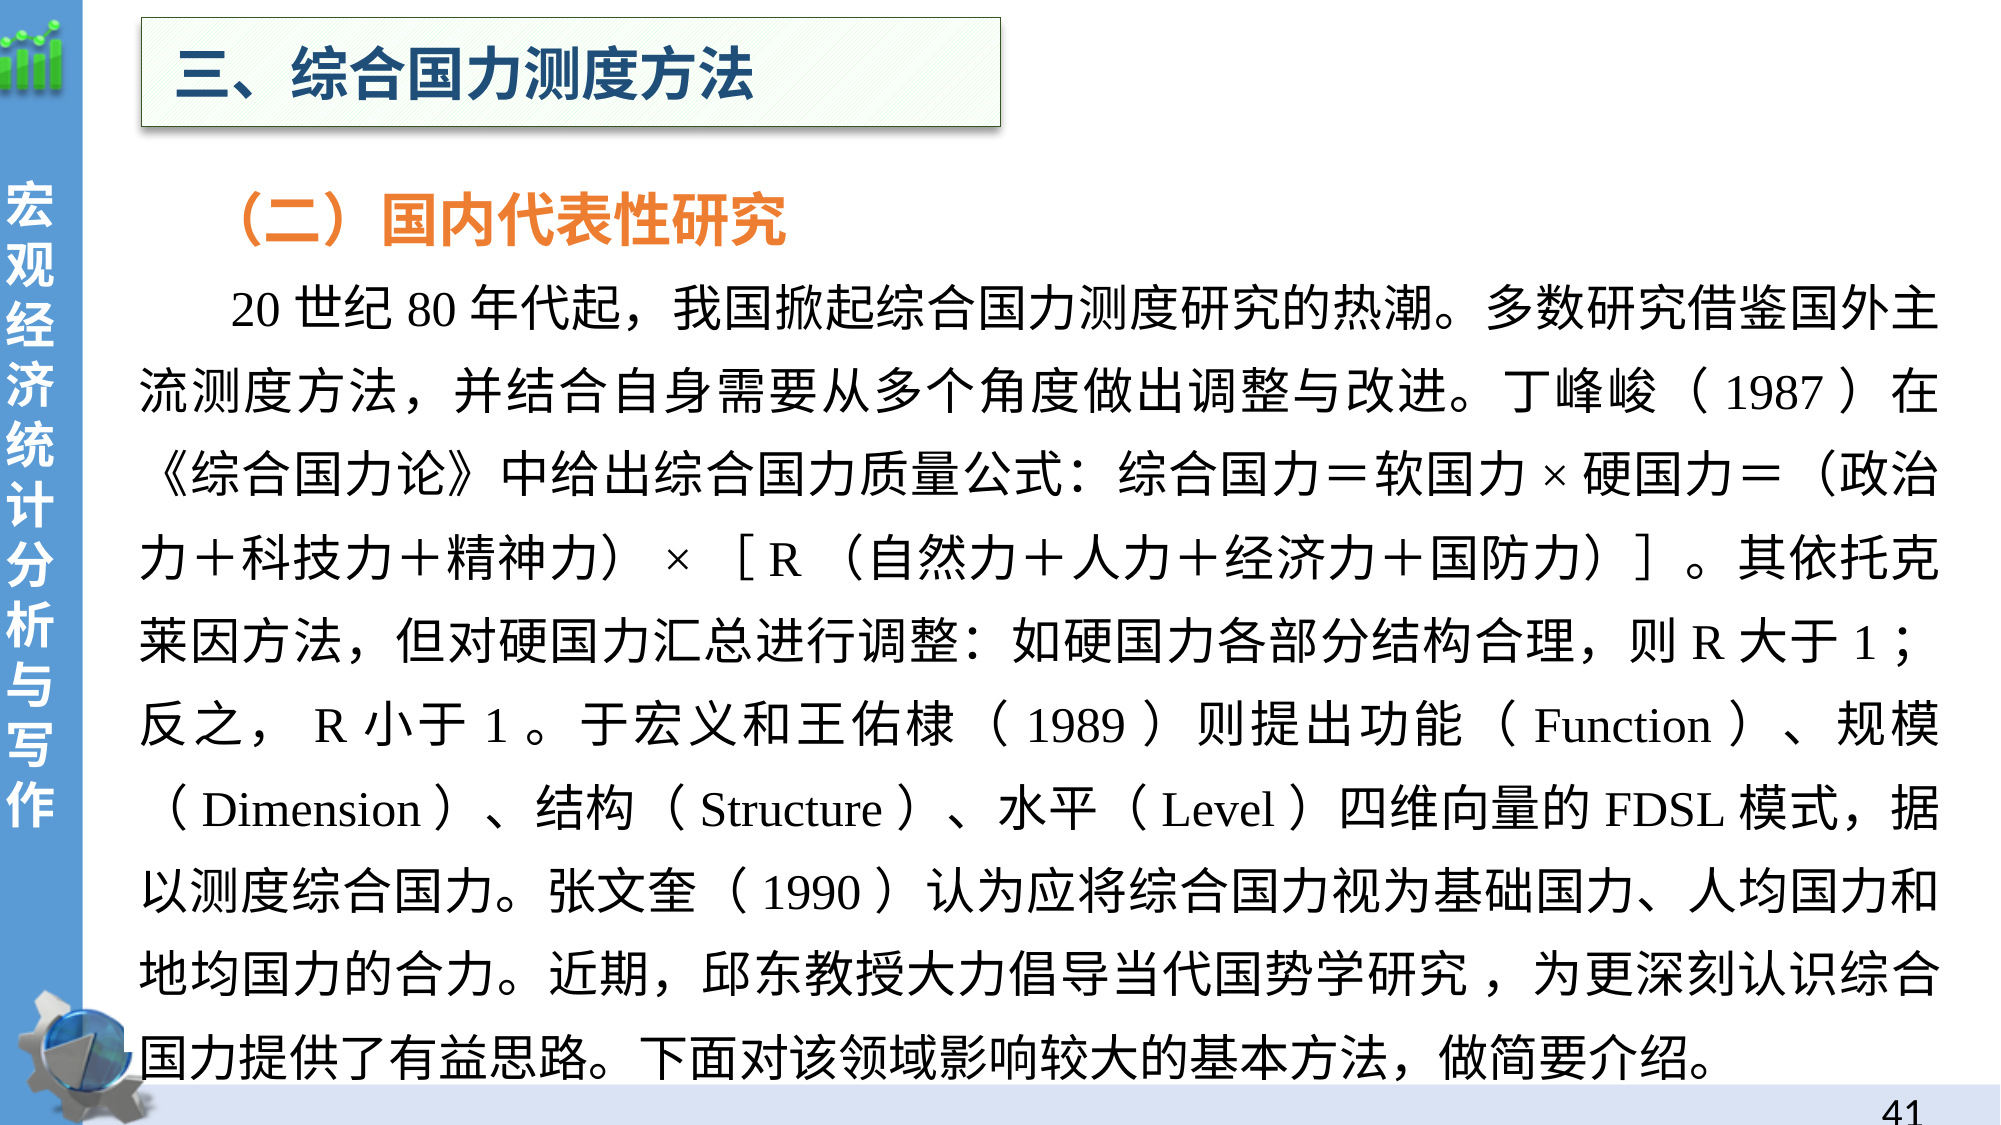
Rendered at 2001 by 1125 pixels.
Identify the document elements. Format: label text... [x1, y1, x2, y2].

picture [0, 0, 2001, 1125]
text_box 三、综合国力测度方法 [141, 17, 1000, 127]
text_box 40 [1786, 1085, 1940, 1125]
text_box （二）国内代表性研究 20世纪80年代起，我国掀起综合国力测度研究的热潮。多数研究借鉴国外主流测度方法，并结合自身需要从多个角度做出调整与改进。丁峰峻（1987）在《综合国力论》中给出综合国力质量公式：综合国力＝软国力×硬国力＝（政治力＋科技力＋精神力）×［R（自然力＋人力＋经济力＋国防力）］。其依托克莱因方法，但对硬国力汇总进行调整：如硬国力各部分结构合理，则R大于1；反之，R小于1。于宏义和王佑棣（1989）则提出功能（Function）、规模（Dimension）、结构（Structure）、水平（Level）四维向量的FDSL模式，据以测度综合国力。张文奎（1990）认为应将综合国力视为基础国力、人均国力和地均国力的合力。近期，邱东教授大力倡导当代国势学研究 ，为更深刻认识综合国力提供了有益思路。下面对该领域影响较大的基本方法，做简要介绍。 [124, 140, 1956, 1053]
